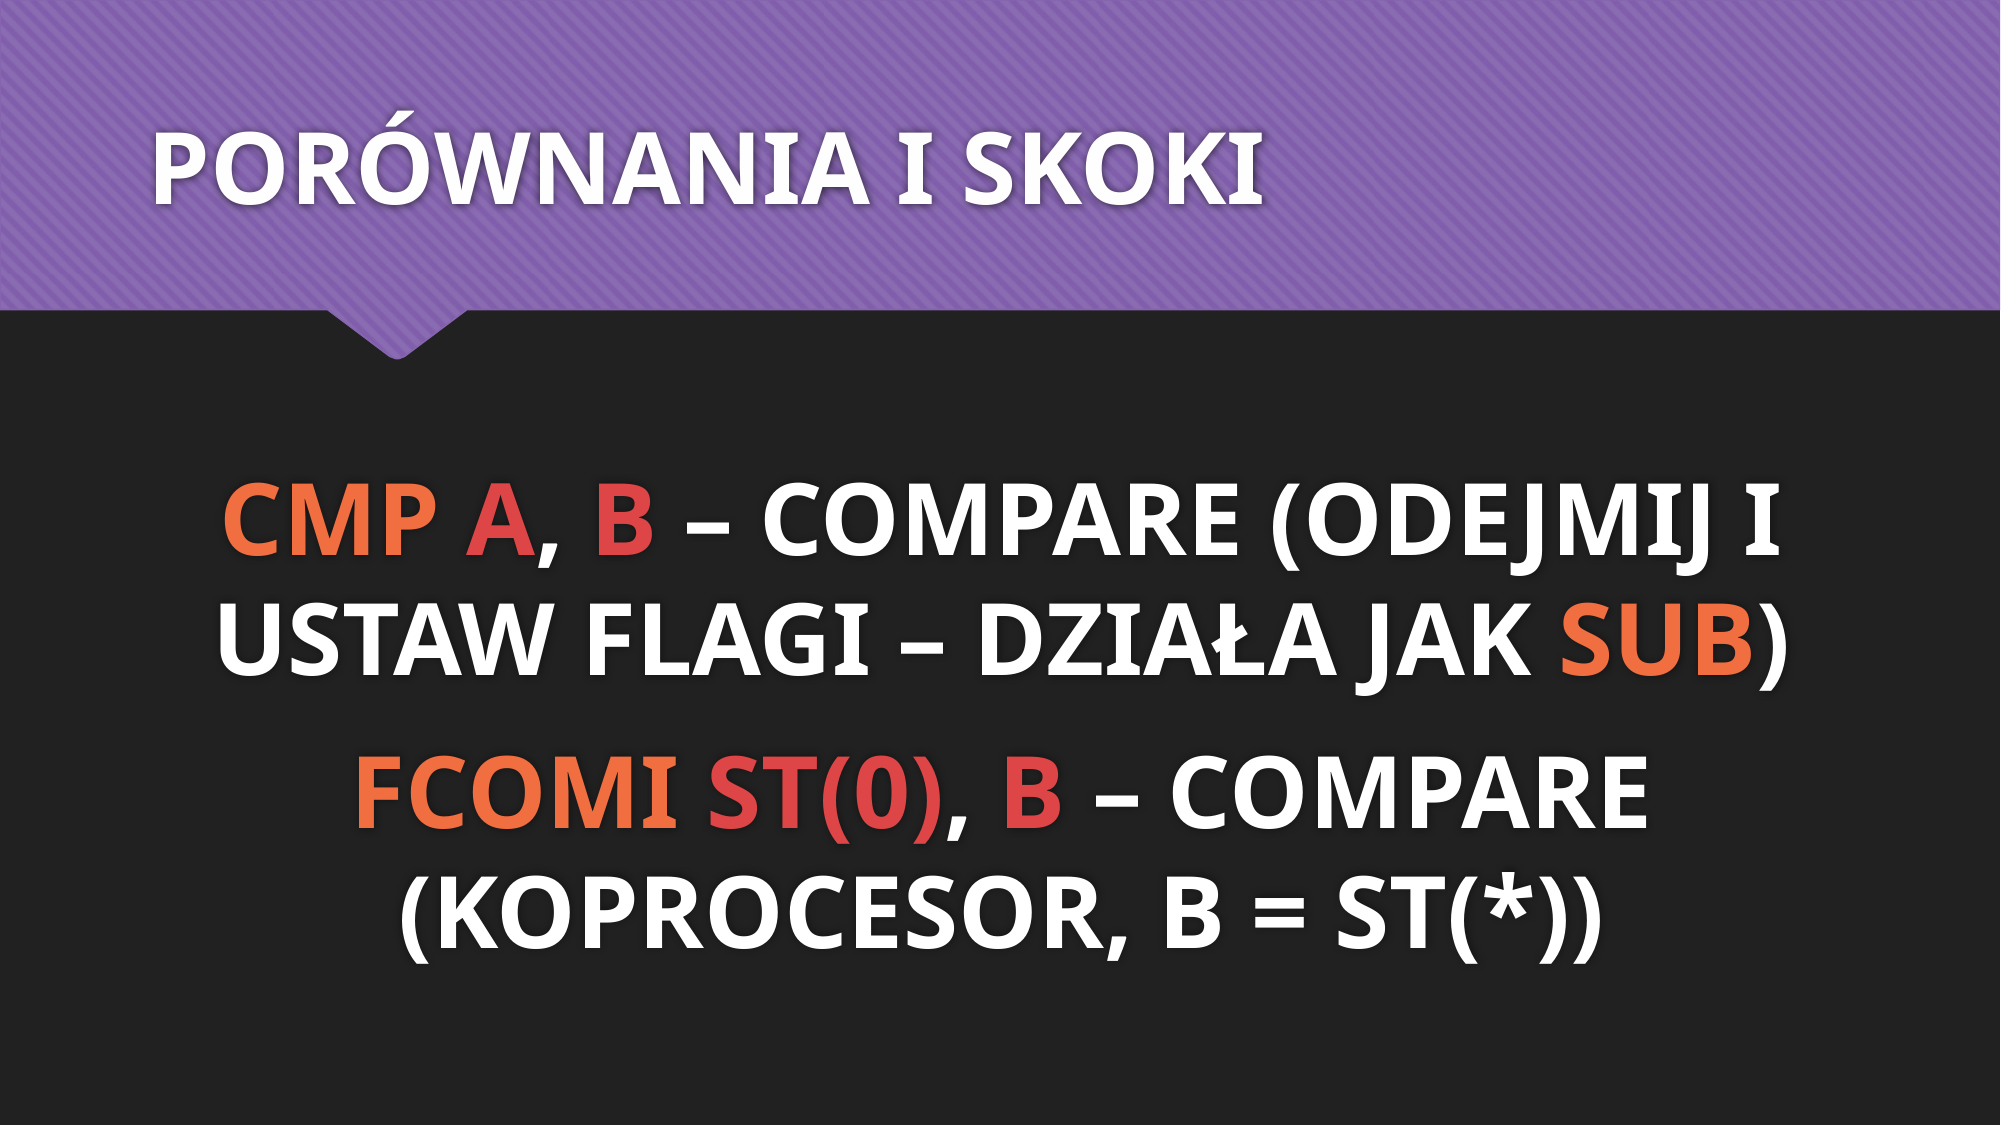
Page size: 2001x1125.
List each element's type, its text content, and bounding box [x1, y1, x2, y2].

text_box CMP A, B – COMPARE (ODEJMIJ I USTAW FLAGI – DZIAŁA JAK SUB) FCOMI ST(0), B – COMPARE (KOPROCESOR, B = ST(*)) [84, 364, 1919, 1060]
title PORÓWNANIA I SKOKI [132, 73, 1868, 233]
